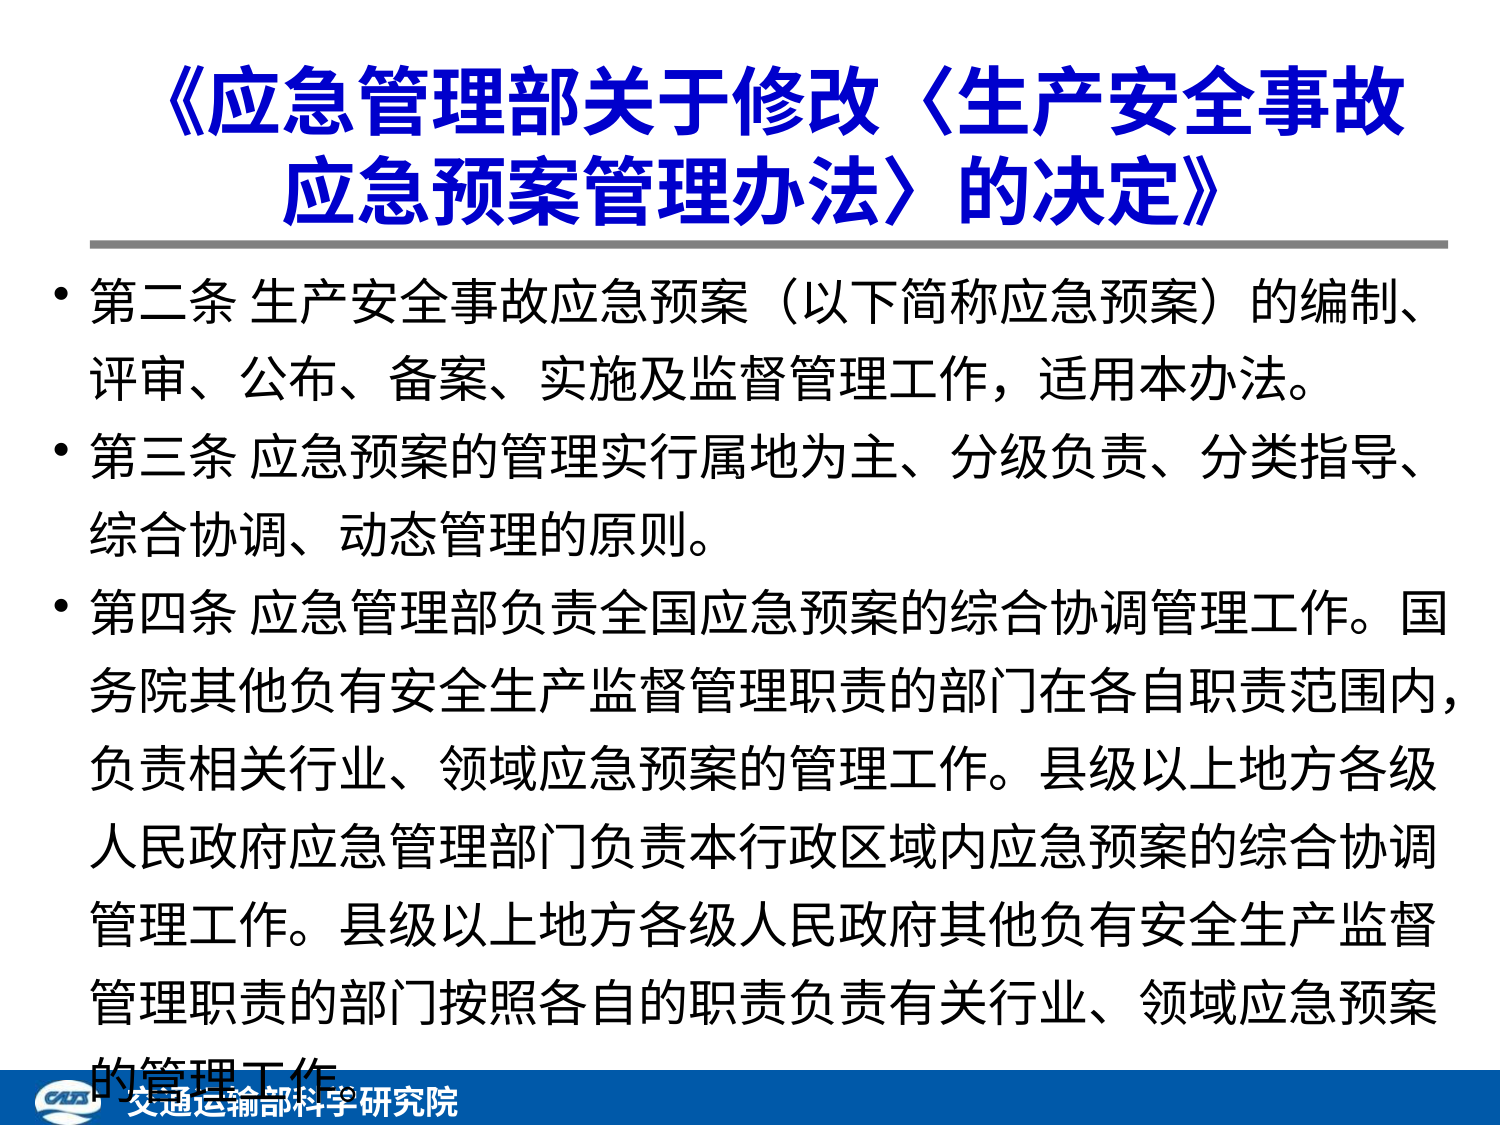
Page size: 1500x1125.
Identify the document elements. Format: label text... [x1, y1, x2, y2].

text_box 第二条 生产安全事故应急预案（以下简称应急预案）的编制、评审、公布、备案、实施及监督管理工作，适用本办法。 第三条 应急预案的管理实行属地为主、分级负责、分类指导、综合协调、动态管理的原则。 第四条 应急管理部负责全国应急预案的综合协调管理工作。国务院其他负有安全生产监督管理职责的部门在各自职责范围内，负责相关行业、领域应急预案的管理工作。县级以上地方各级人民政府应急管理部门负责本行政区域内应急预案的综合协调管理工作。县级以上地方各级人民政府其他负有安全生产监督管理职责的部门按照各自的职责负责有关行业、领域应急预案的管理工作。 [38, 244, 1500, 1117]
picture [0, 1070, 1500, 1125]
text_box 《应急管理部关于修改〈生产安全事故应急预案管理办法〉的决定》 [113, 47, 1425, 243]
